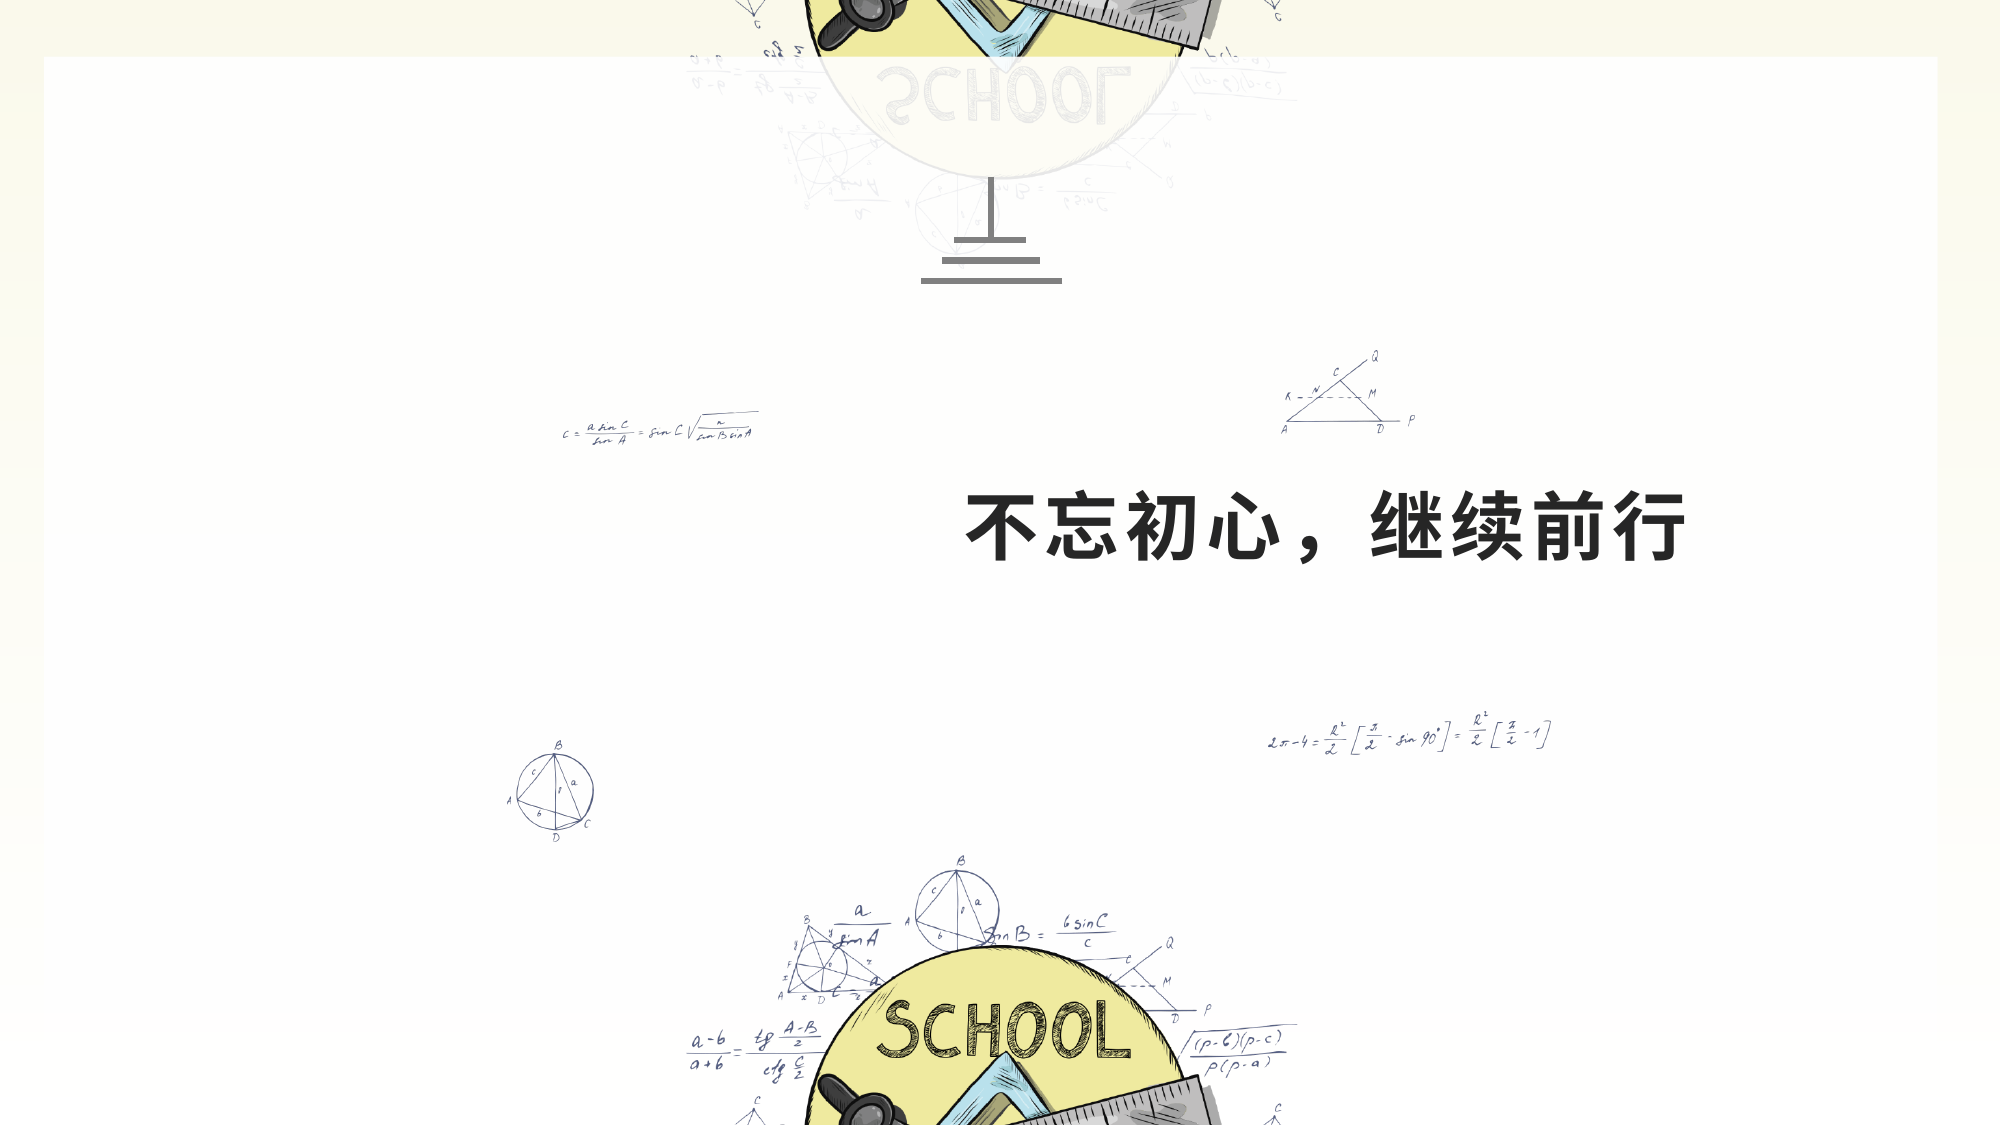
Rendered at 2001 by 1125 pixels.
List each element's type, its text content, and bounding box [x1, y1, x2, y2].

picture [1268, 711, 1551, 755]
picture [666, 0, 1334, 56]
picture [507, 740, 594, 842]
title 不忘初心，继续前行 [948, 454, 1728, 571]
picture [666, 855, 1334, 1125]
picture [1281, 350, 1415, 434]
picture [563, 411, 759, 445]
